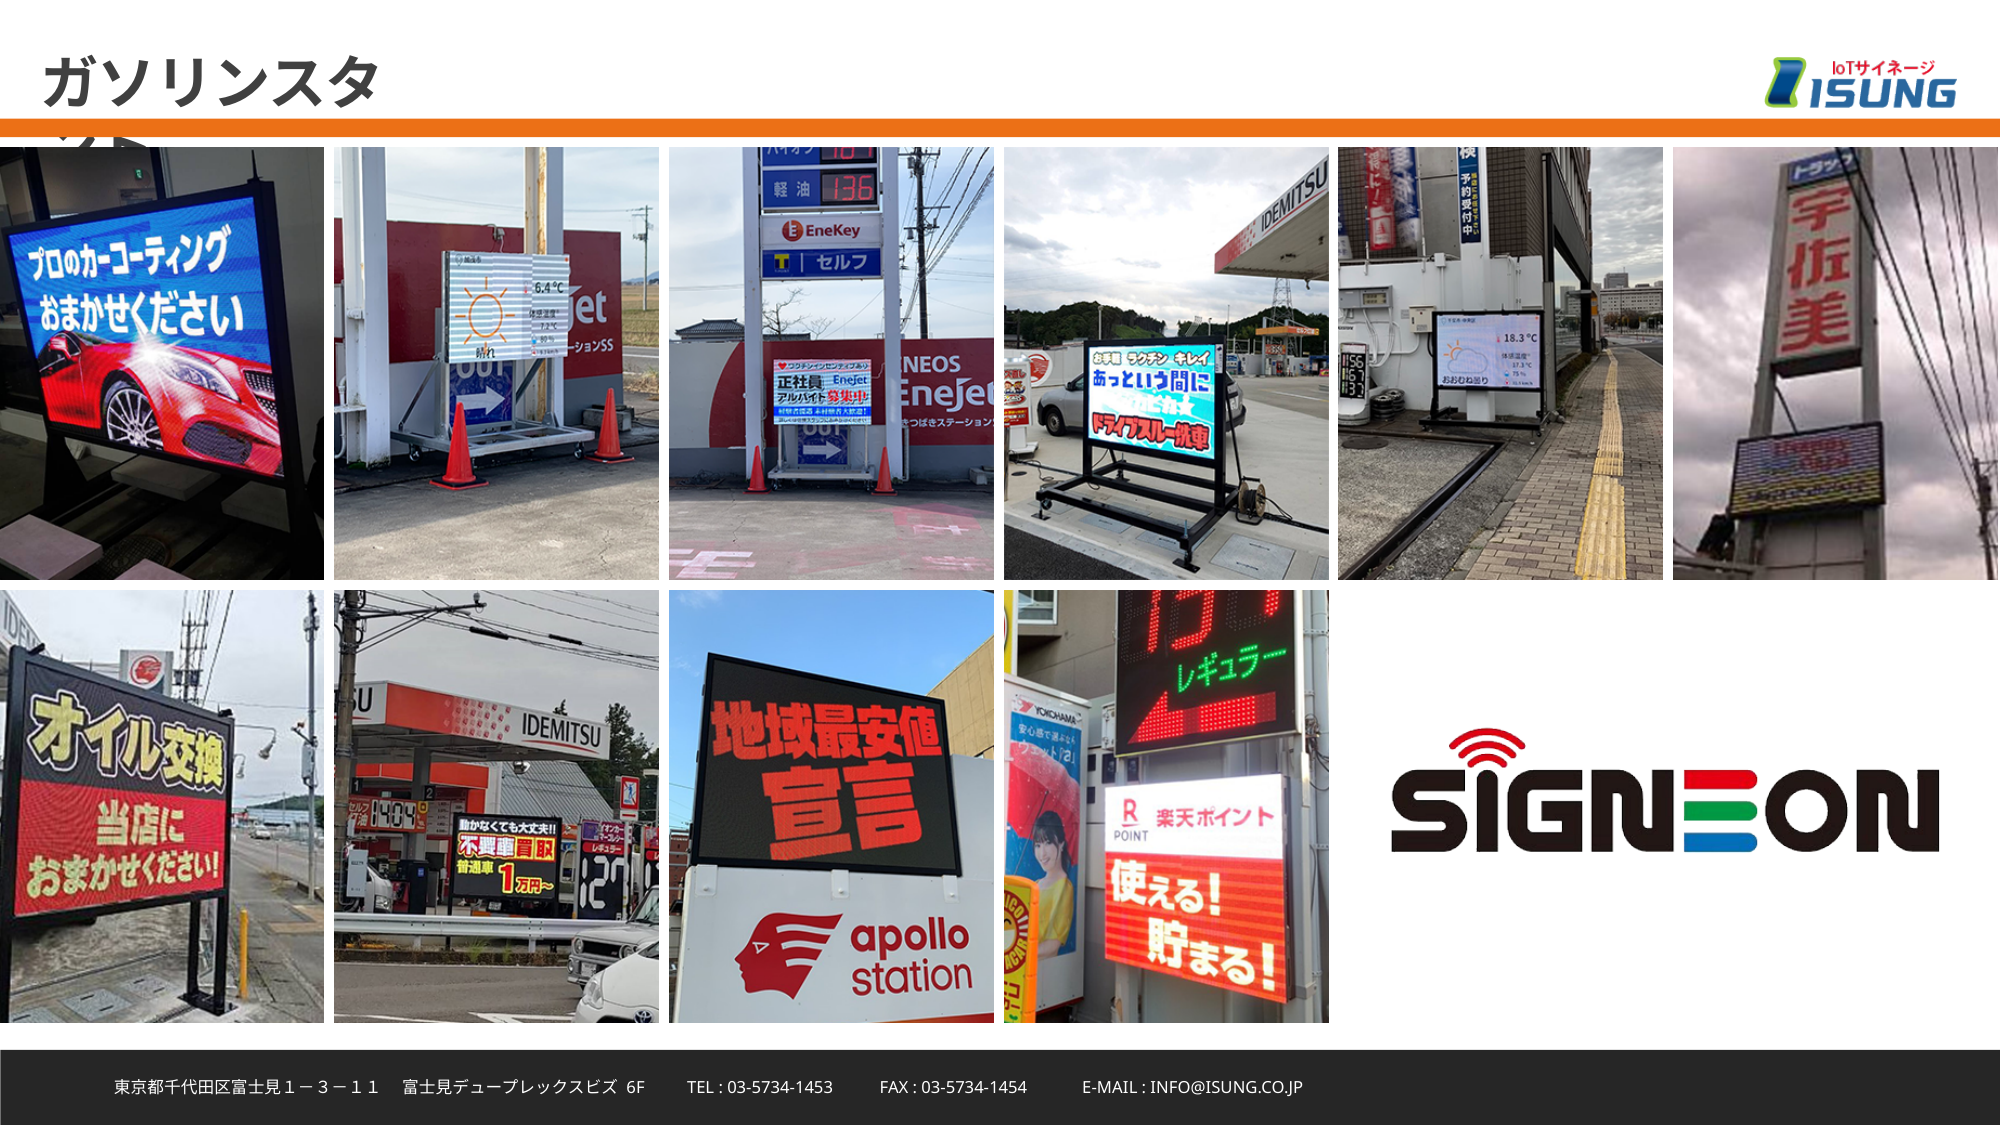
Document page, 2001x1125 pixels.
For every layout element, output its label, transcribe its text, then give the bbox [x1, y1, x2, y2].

picture [1380, 723, 1967, 890]
picture [1003, 590, 1329, 1024]
text_box ガソリンスタンド [25, 46, 445, 117]
picture [668, 147, 994, 581]
picture [0, 147, 325, 581]
picture [1672, 147, 1998, 581]
picture [668, 590, 994, 1024]
picture [333, 590, 659, 1024]
picture [1003, 147, 1329, 581]
text_box 東京都千代田区富士見１－３－１１ 富士見デュープレックスビズ 6F TEL : 03-5734-1453 FAX : 03-5734-1454 E-Mail : info@isung.co.jp [25, 1067, 1320, 1110]
picture [1338, 147, 1664, 581]
text_box [0, 117, 2000, 138]
picture [1764, 56, 1957, 109]
picture [334, 147, 660, 581]
picture [0, 590, 325, 1024]
